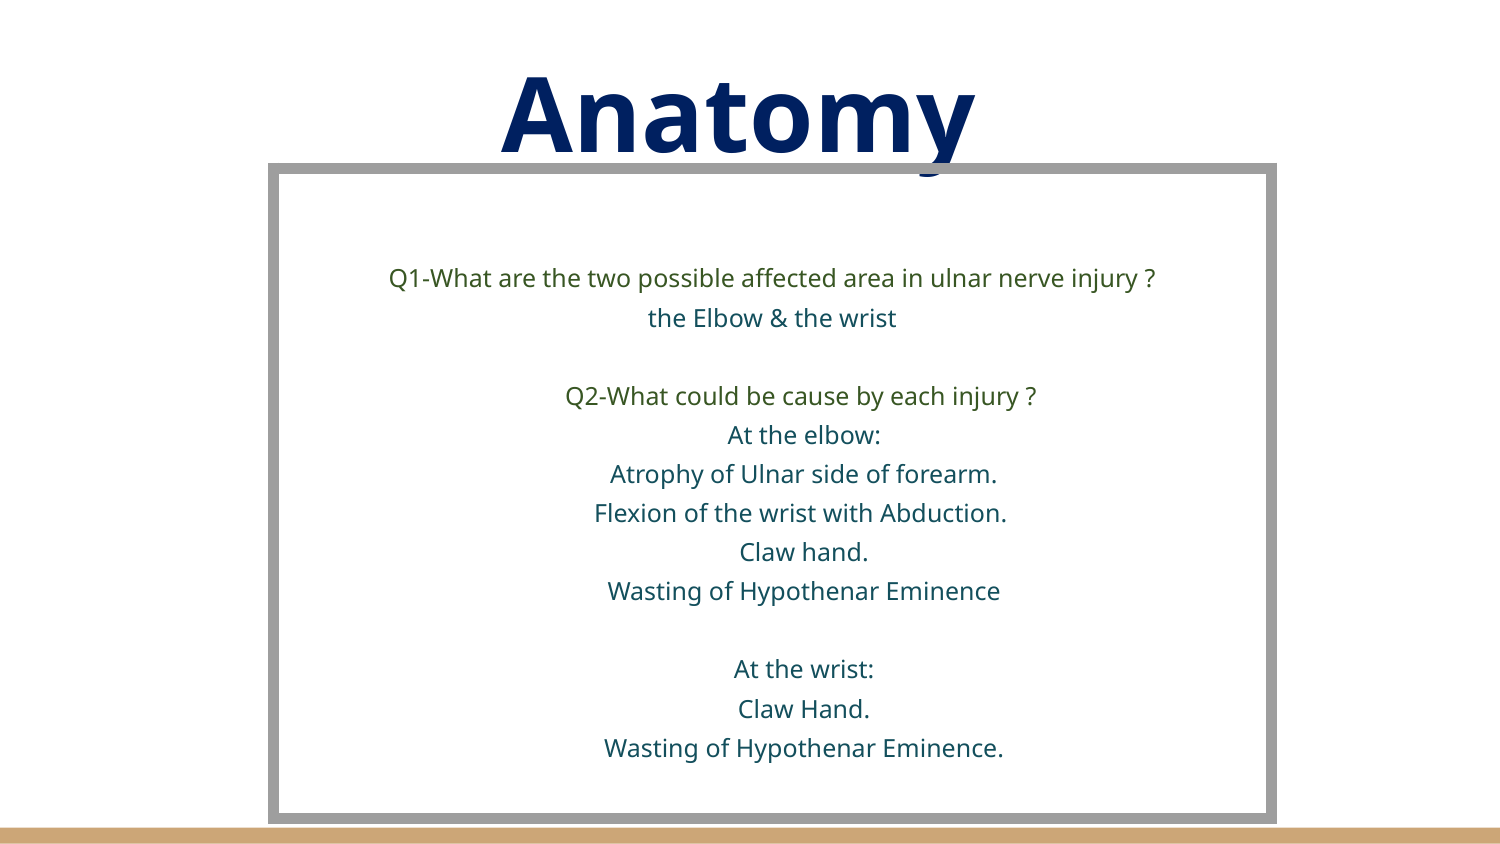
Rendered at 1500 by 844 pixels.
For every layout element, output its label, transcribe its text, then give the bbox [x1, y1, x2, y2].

title Anatomy [51, 51, 1449, 189]
table_header Q1-What are the two possible affected area in ulnar nerve injury ? the Elbow & the wrist Q2-What could be cause by each injury ? At the elbow: Atrophy of Ulnar side of forearm. Flexion of the wrist with Abduction. Claw hand. Wasting of Hypothenar Eminence At the wrist: Claw Hand. Wasting of Hypothenar Eminence. [279, 174, 1266, 813]
